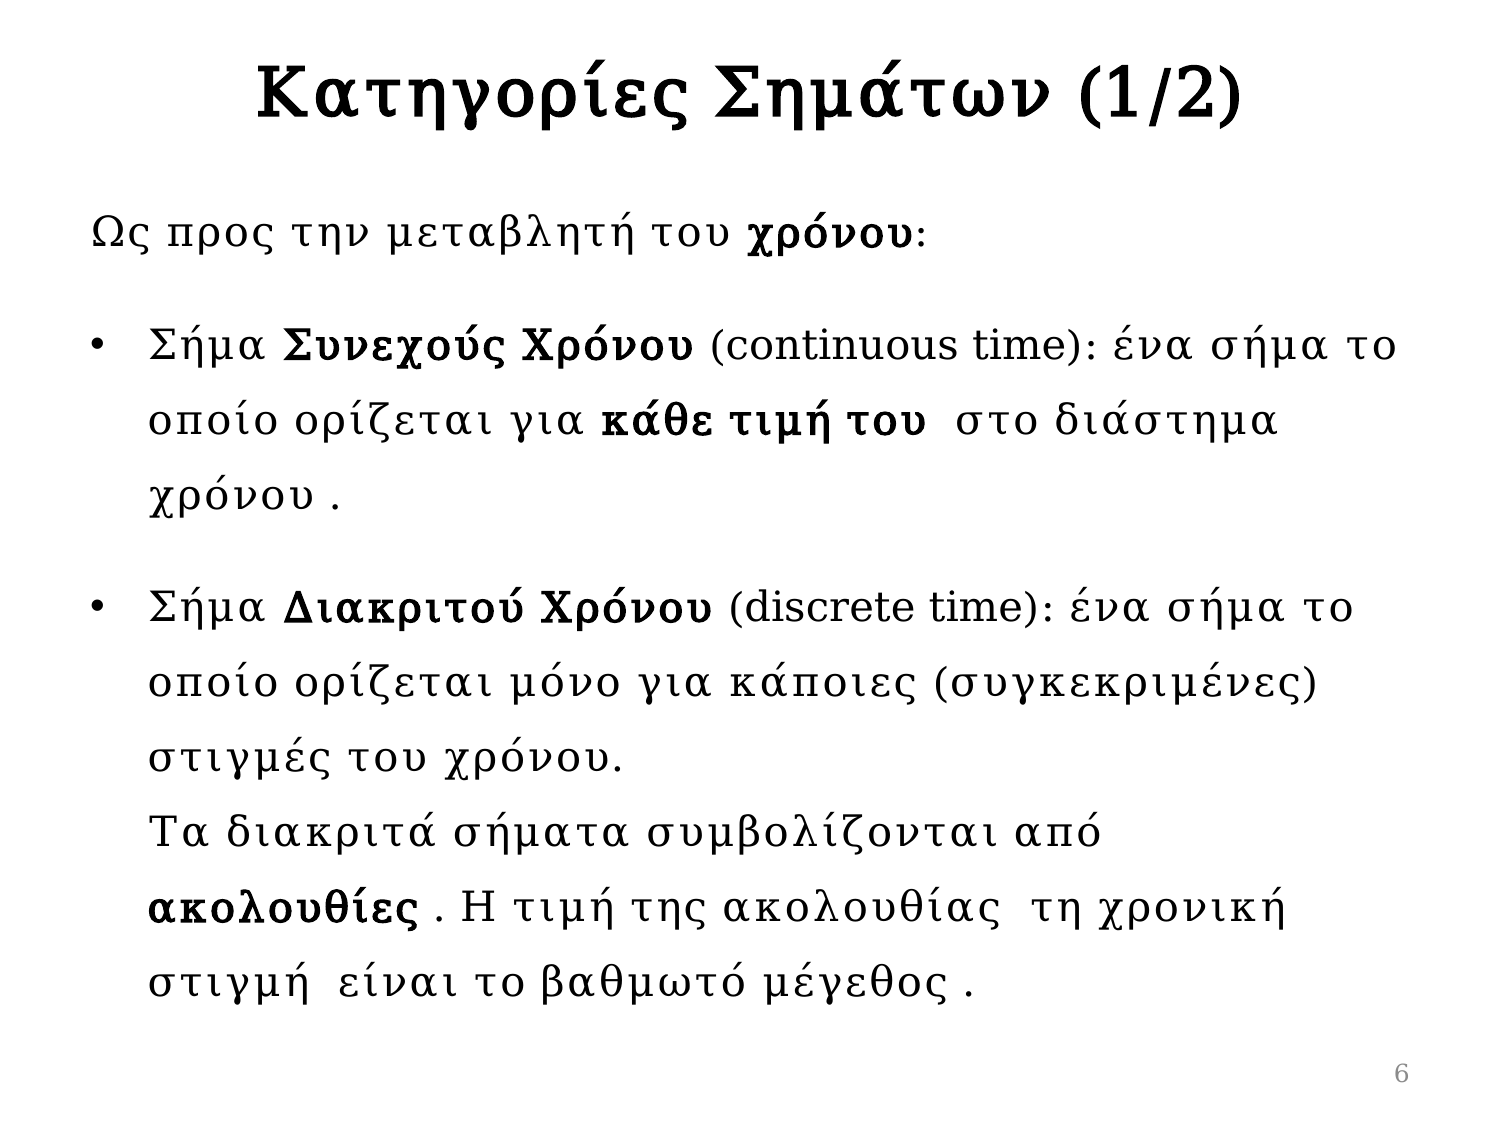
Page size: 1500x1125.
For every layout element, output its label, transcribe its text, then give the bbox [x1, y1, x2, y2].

slide_number 6 [1222, 1042, 1425, 1103]
title Κατηγορίες Σημάτων (1/2) [75, 19, 1425, 159]
